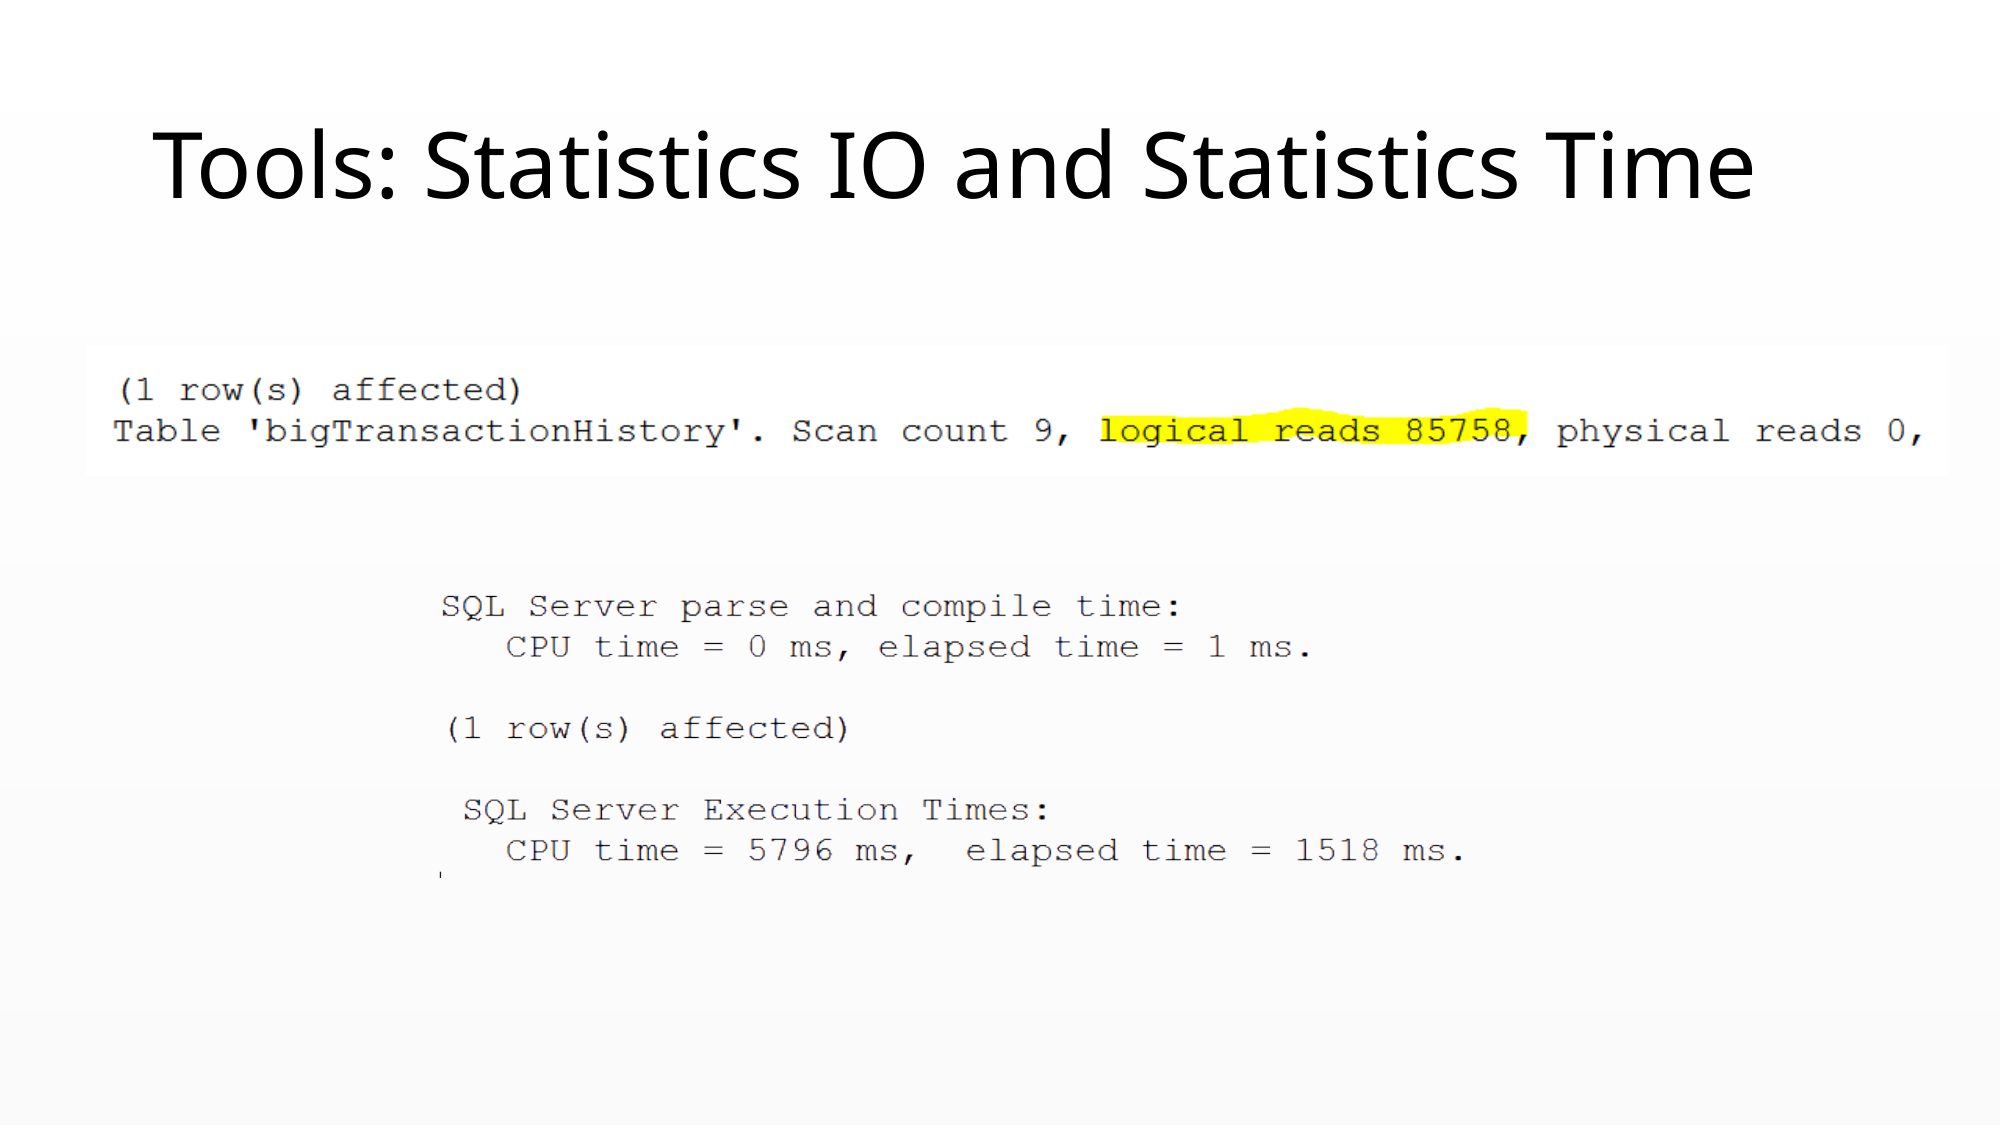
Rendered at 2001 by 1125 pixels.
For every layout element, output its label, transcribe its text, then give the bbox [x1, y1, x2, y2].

title Tools: Statistics IO and Statistics Time [137, 59, 1863, 278]
picture [86, 345, 1948, 476]
picture [418, 585, 1499, 878]
